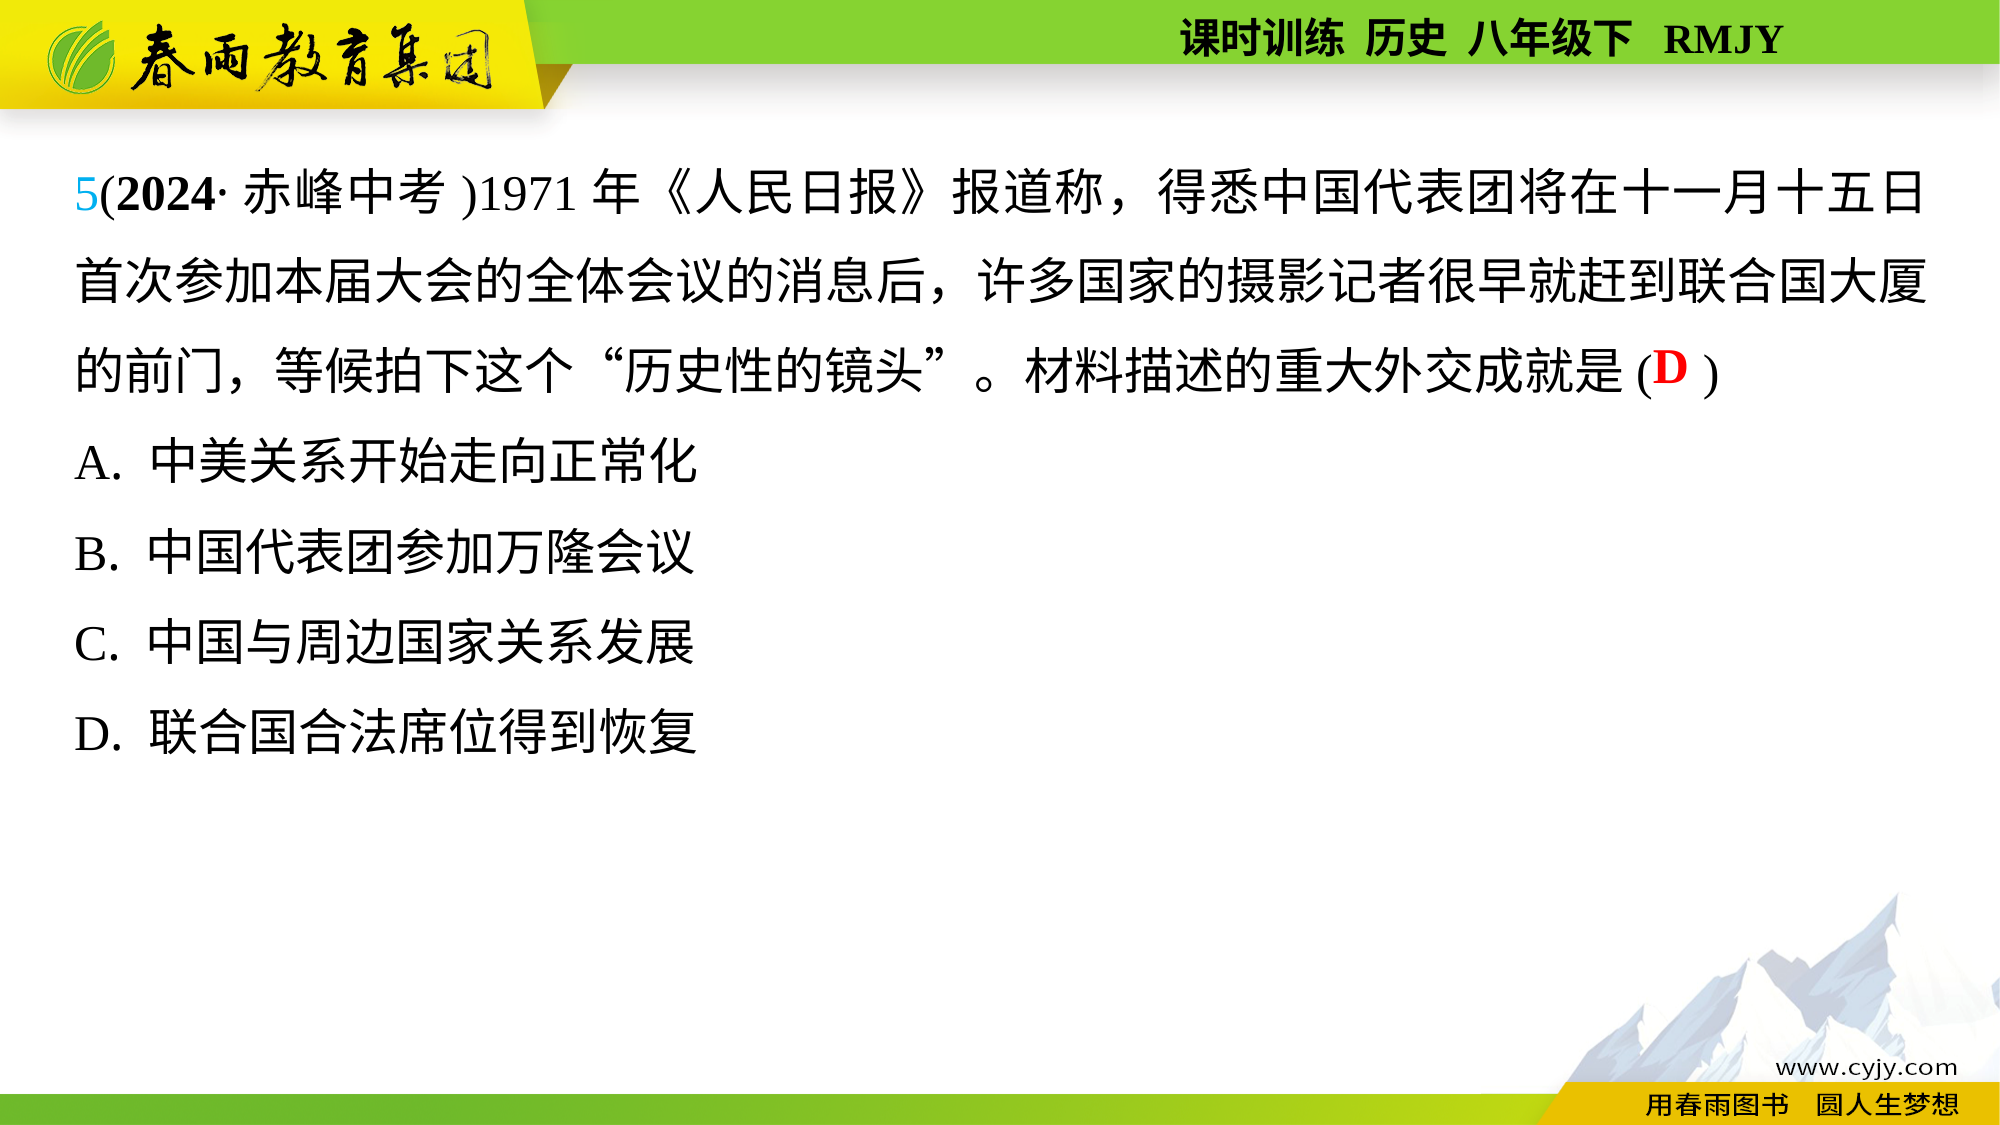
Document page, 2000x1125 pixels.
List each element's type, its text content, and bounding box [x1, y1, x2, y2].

list 5(2024·赤峰中考)1971年《人民日报》报道称，得悉中国代表团将在十一月十五日首次参加本届大会的全体会议的消息后，许多国家的摄影记者很早就赶到联合国大厦的前门，等候拍下这个“历史性的镜头”。材料描述的重大外交成就是( ) A. 中美关系开始走向正常化 B. 中国代表团参加万隆会议 C. 中国与周边国家关系发展 D. 联合国合法席位得到恢复 [59, 122, 1944, 763]
text_box D [1638, 326, 1704, 401]
picture [0, 0, 2000, 1125]
